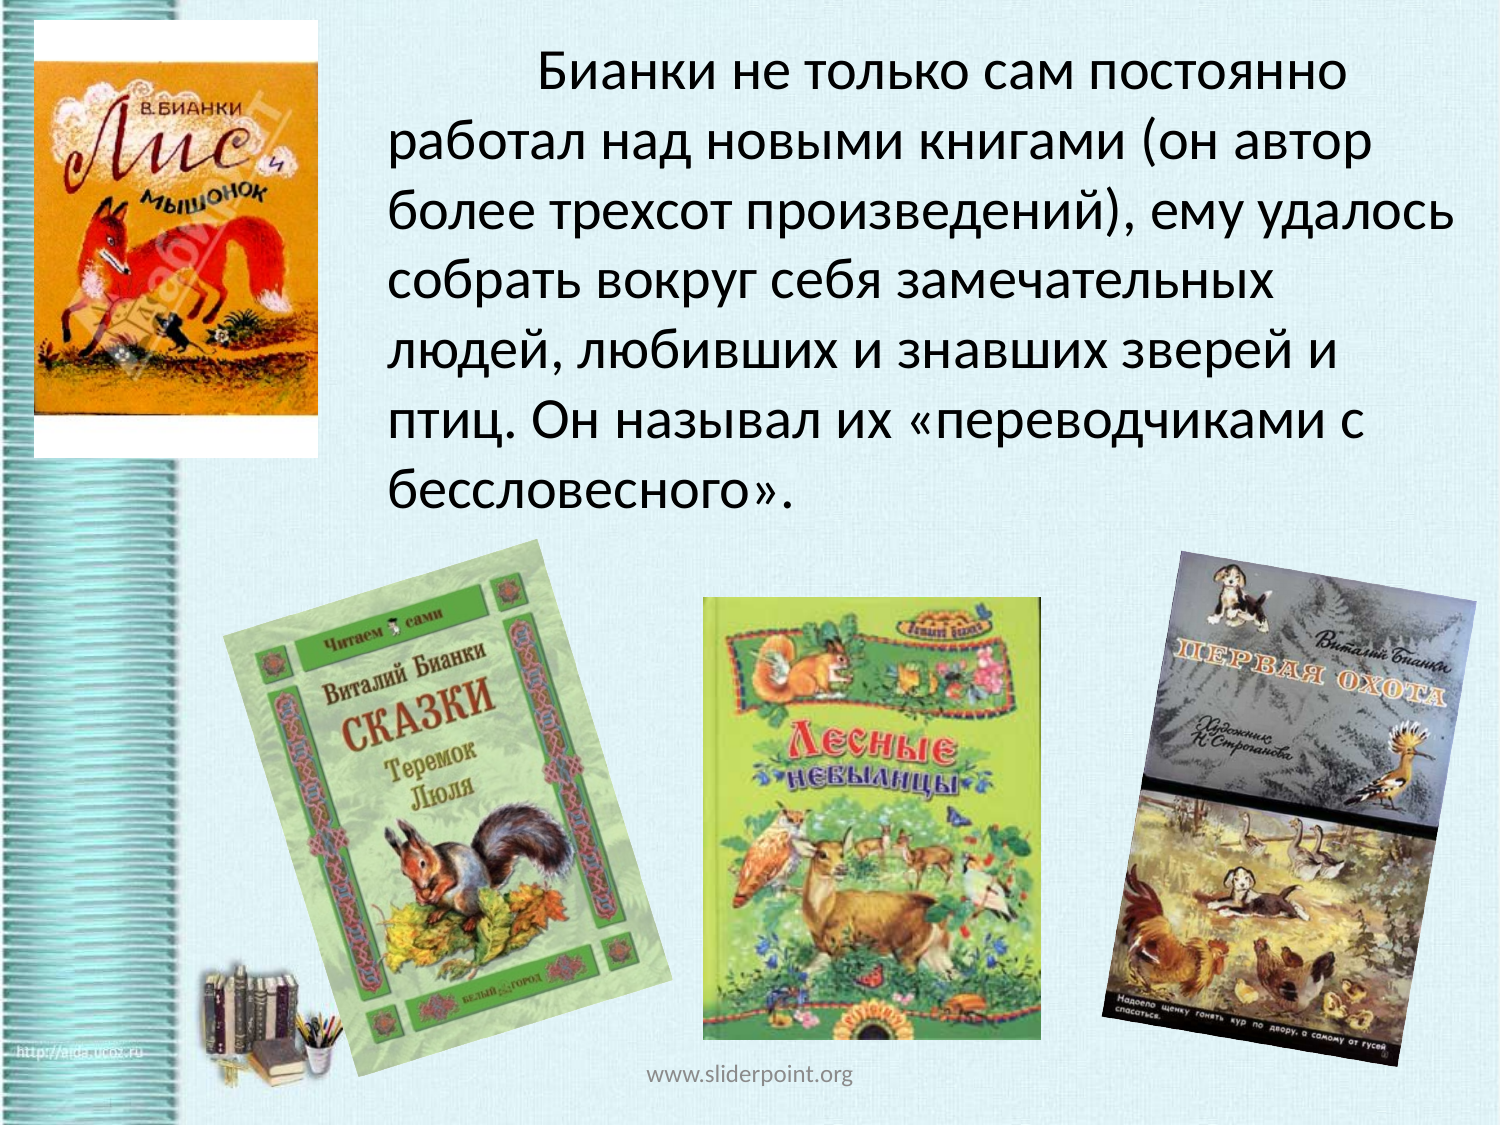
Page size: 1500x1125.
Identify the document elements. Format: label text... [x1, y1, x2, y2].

picture [0, 0, 1500, 1125]
footer www.sliderpoint.org [512, 1042, 988, 1103]
text_box Бианки не только сам постоянно работал над новыми книгами (он автор более трехсот произведений), ему удалось собрать вокруг себя замечательных людей, любивших и знавших зверей и птиц. Он называл их «переводчиками с бессловесного». [316, 23, 1480, 559]
